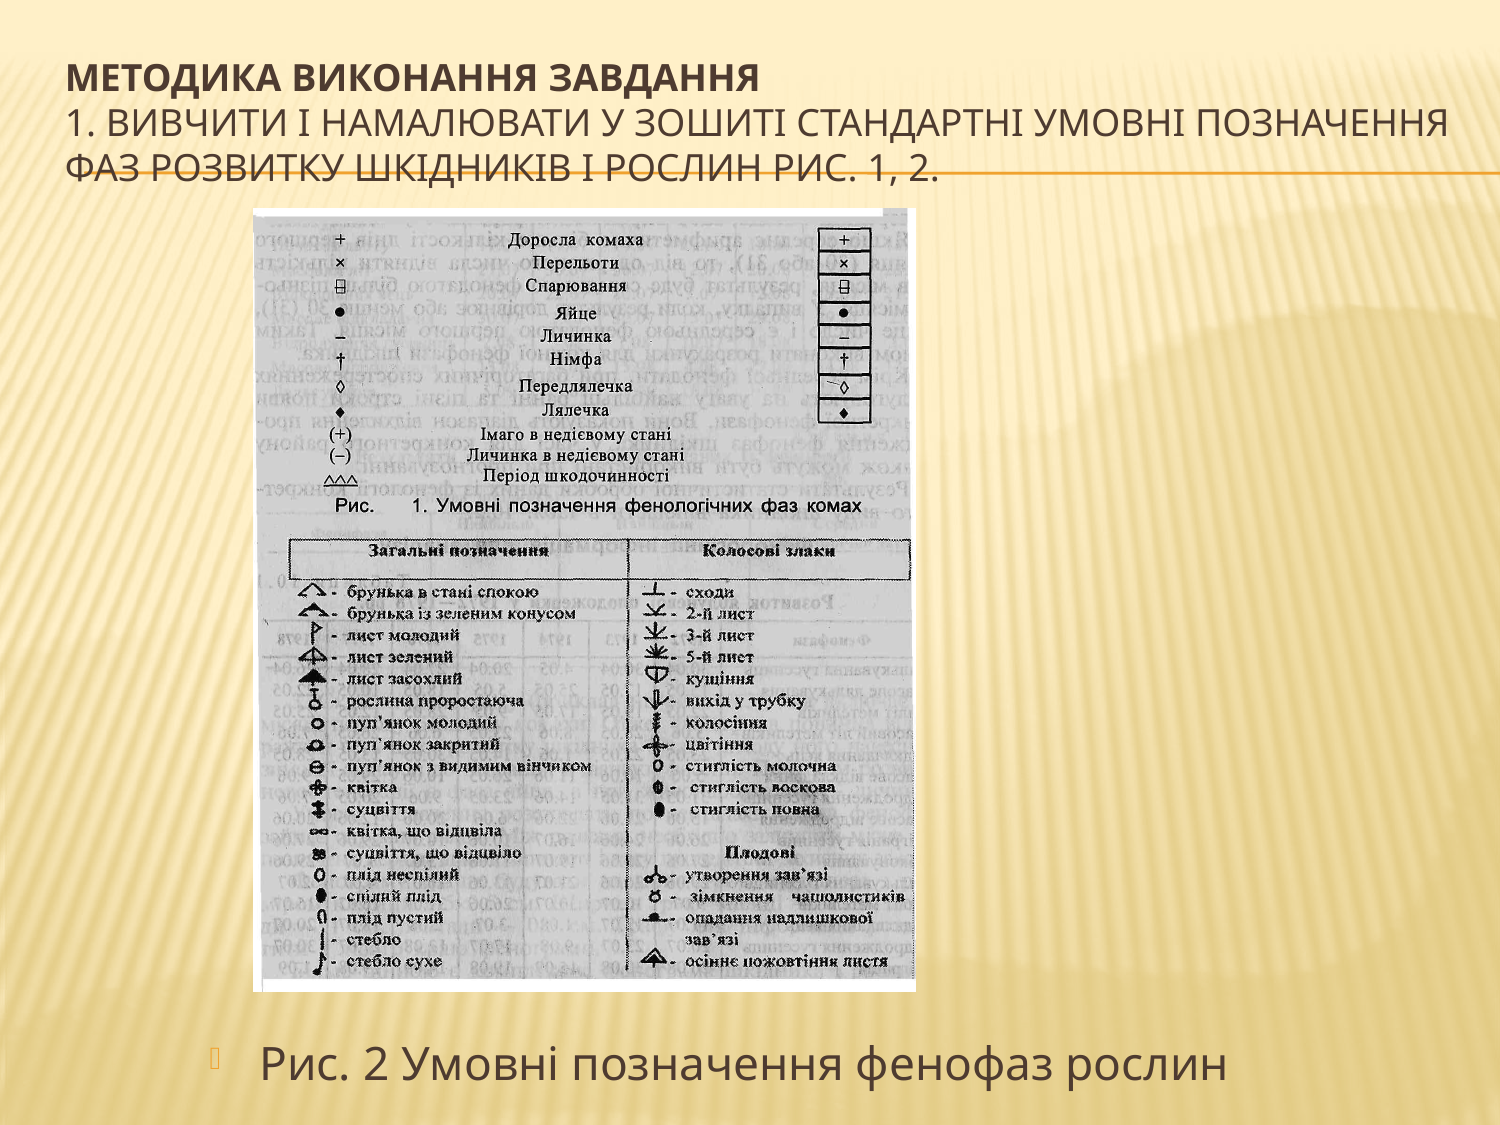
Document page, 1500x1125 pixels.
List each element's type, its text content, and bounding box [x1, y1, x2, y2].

picture [253, 207, 916, 993]
title Методика виконання завдання 1. Вивчити і намалювати у зошиті стандартні умовні позначення фаз розвитку шкідників і рослин рис. 1, 2. [50, 75, 1475, 213]
list Рис. 2 Умовні позначення фенофаз рослин [194, 1026, 1329, 1120]
